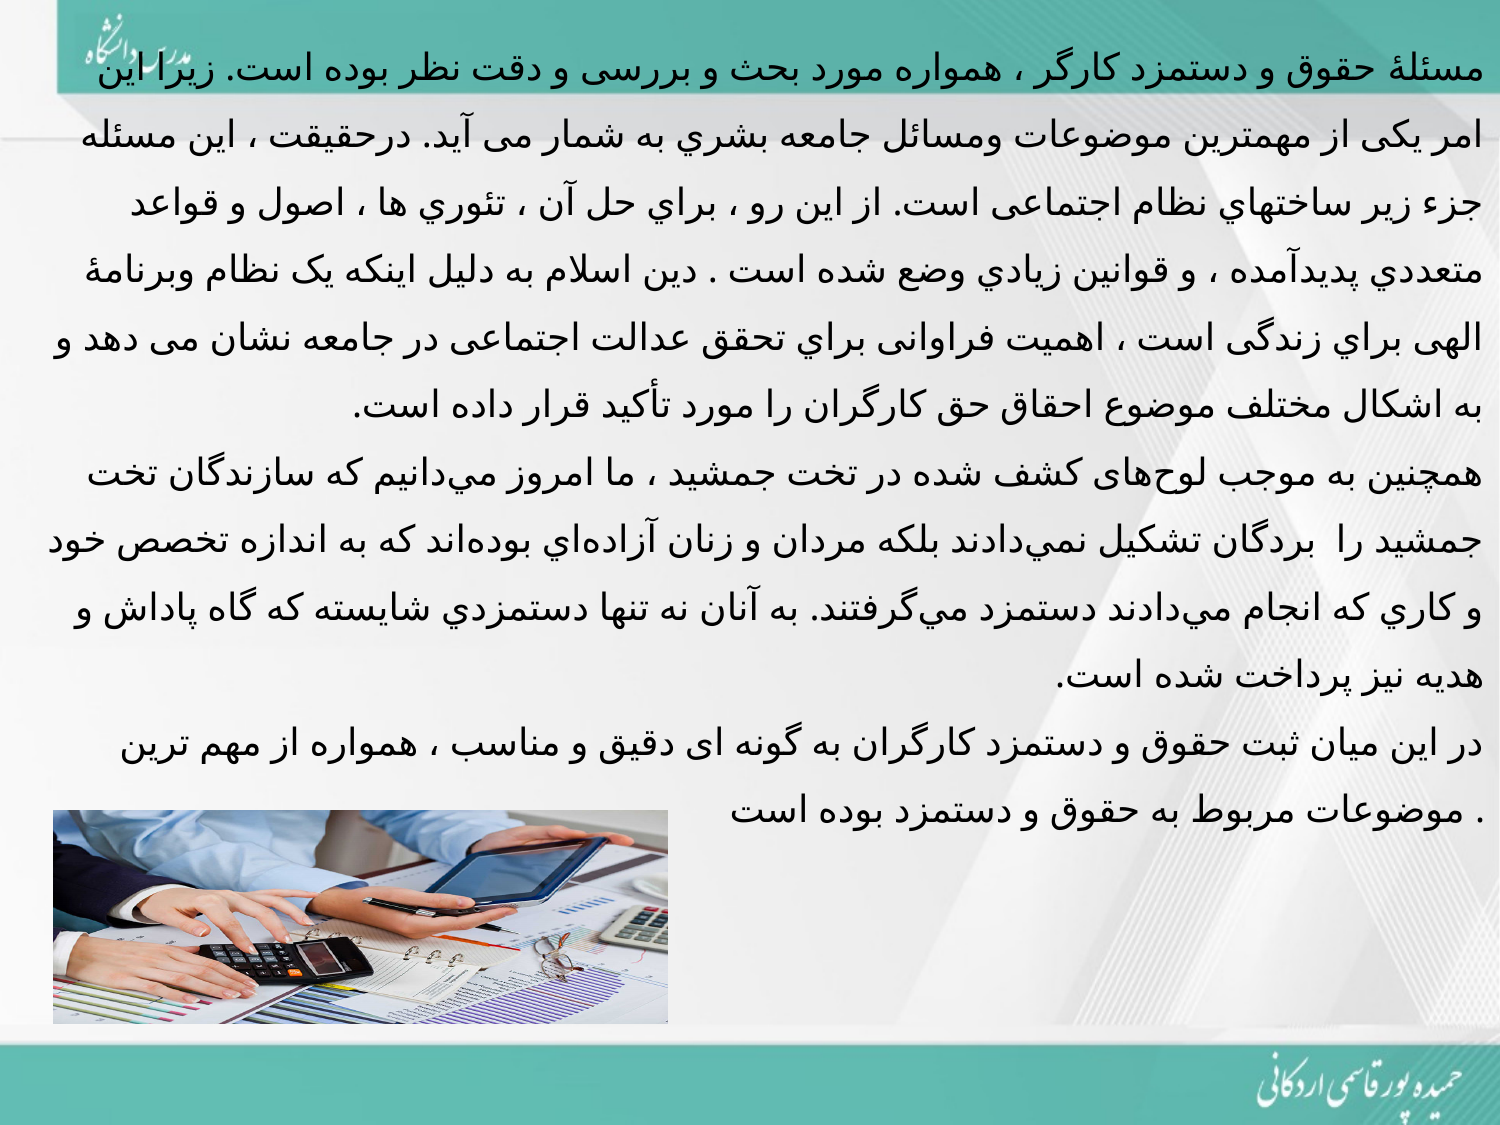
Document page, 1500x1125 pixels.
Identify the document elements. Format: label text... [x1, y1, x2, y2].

title مسئلۀ حقوق و دستمزد کارگر ، همواره مورد بحث و بررسی و دقت نظر بوده است. زیرا این امر یکی از مهمترین موضوعات ومسائل جامعه بشري به شمار می آید. درحقیقت ، این مسئله جزء زیر ساختهاي نظام اجتماعی است. از این رو ، براي حل آن ، تئوري ها ، اصول و قواعد متعددي پدیدآمده ، و قوانین زیادي وضع شده است . دین اسلام به دلیل اینکه یک نظام وبرنامۀ الهی براي زندگی است ، اهمیت فراوانی براي تحقق عدالت اجتماعی در جامعه نشان می دهد و به اشکال مختلف موضوع احقاق حق کارگران را مورد تأکید قرار داده است. همچنین به موجب لوح‌های کشف شده در تخت جمشید ، ما امروز مي‌دانيم که سازندگان تخت جمشید را بردگان تشکيل نمي‌دادند بلکه مردان و زنان آزاده‌اي بوده‌اند که به اندازه تخصص خود و کاري که انجام مي‌دادند دستمزد مي‌گرفتند. به آنان نه تنها دستمزدي شايسته که گاه پاداش و هديه نيز پرداخت شده است. در این میان ثبت حقوق و دستمزد کارگران به گونه ای دقیق و مناسب ، همواره از مهم ترین موضوعات مربوط به حقوق و دستمزد بوده است . [29, 149, 1500, 905]
picture [0, 0, 1500, 1125]
